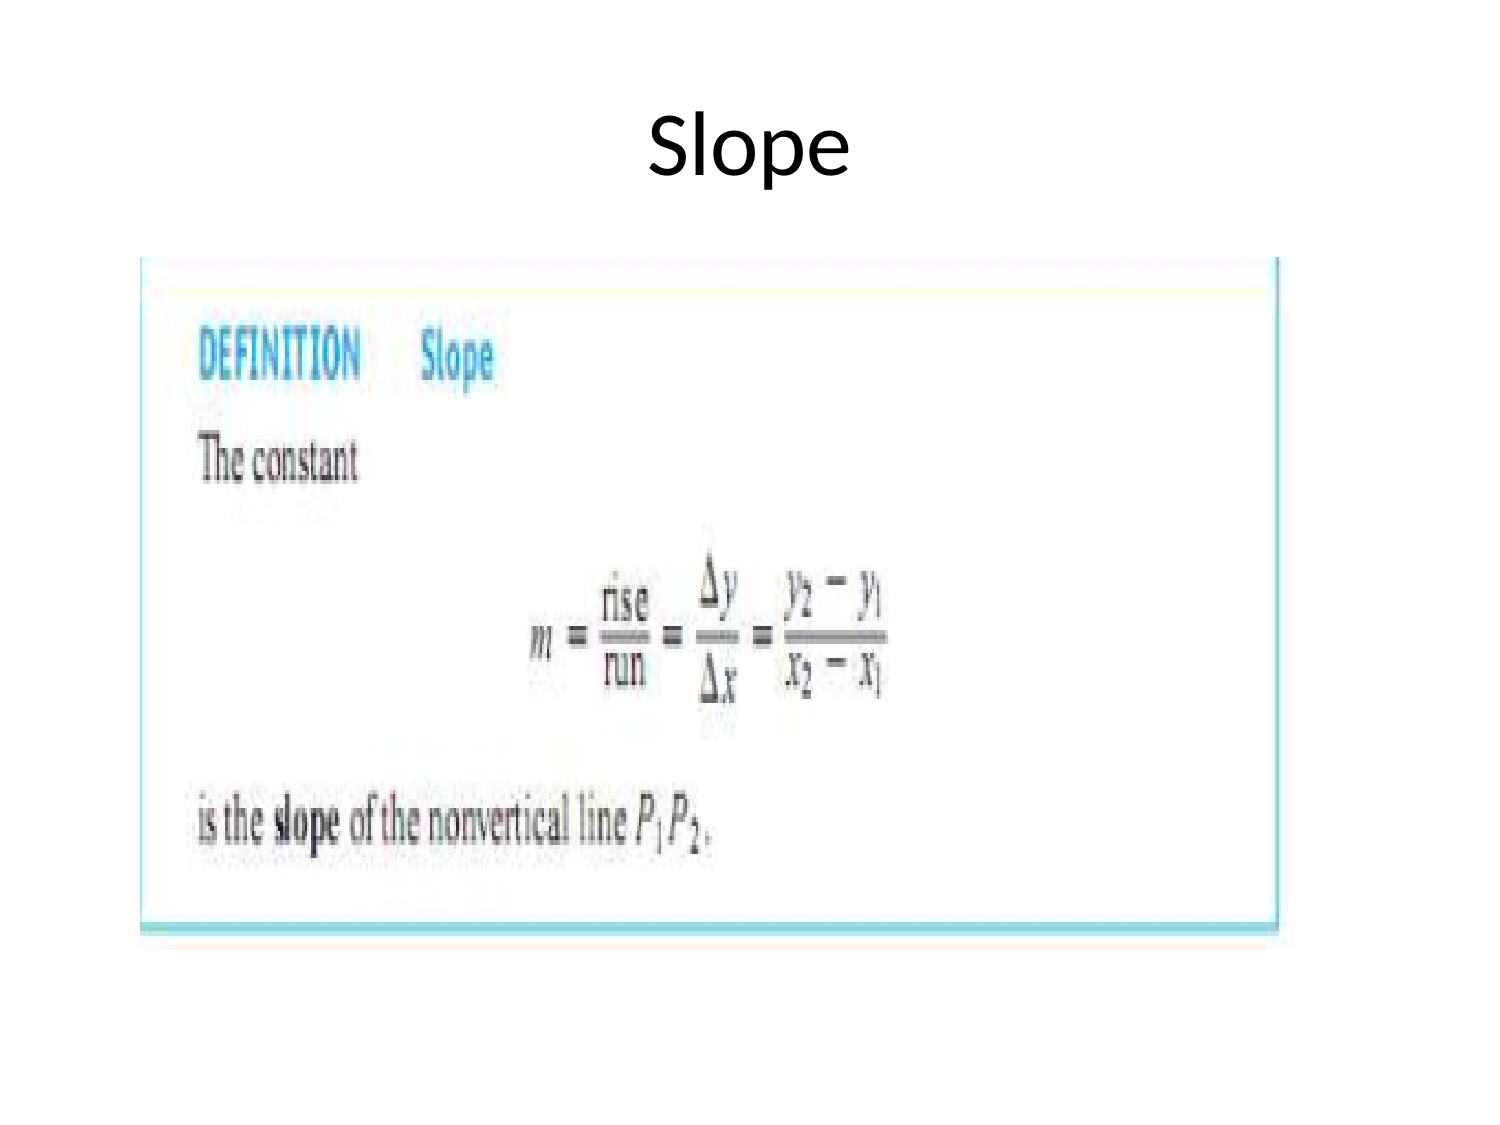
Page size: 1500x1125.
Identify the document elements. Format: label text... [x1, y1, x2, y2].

title Slope [75, 45, 1425, 233]
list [140, 257, 1384, 950]
